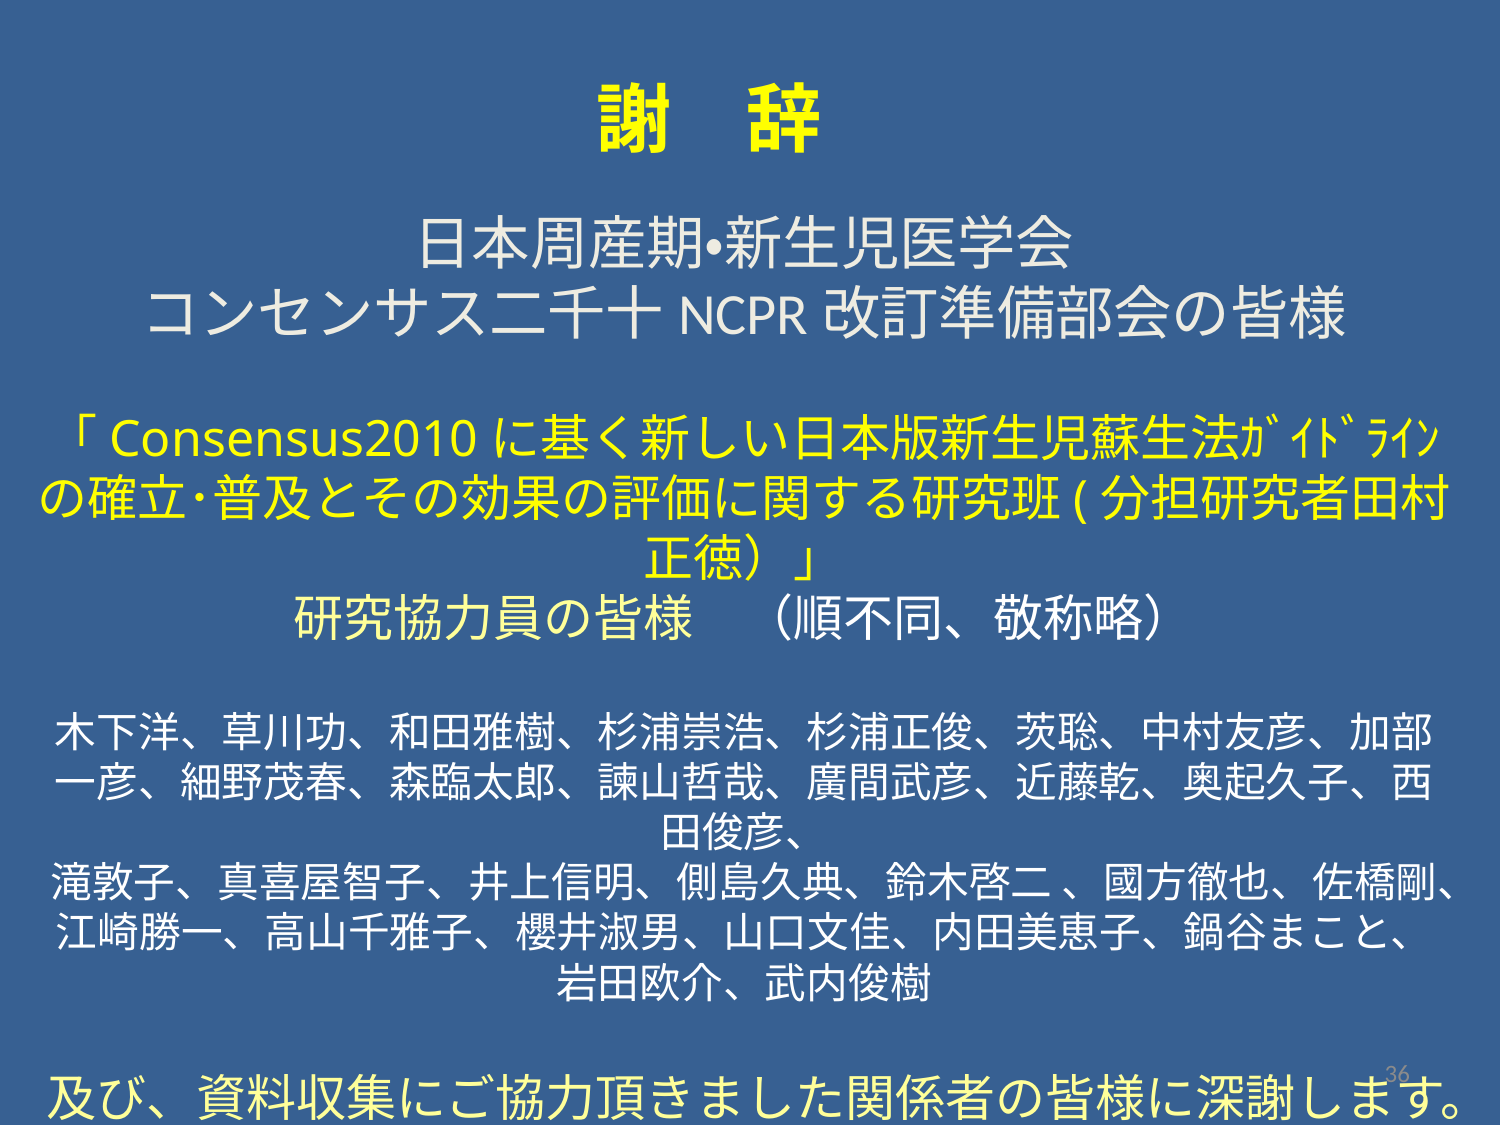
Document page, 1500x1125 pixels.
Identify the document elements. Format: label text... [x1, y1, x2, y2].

text_box 日本周産期・新生児医学会 コンセンサス二千十NCPR改訂準備部会の皆様 「Consensus2010に基く新しい日本版新生児蘇生法ｶﾞｲﾄﾞﾗｲﾝの確立･普及とその効果の評価に関する研究班(分担研究者田村正徳）」 研究協力員の皆様 （順不同、敬称略） 木下洋、草川功、和田雅樹、杉浦崇浩、杉浦正俊、茨聡、中村友彦、加部一彦、細野茂春、森臨太郎、諫山哲哉、廣間武彦、近藤乾、奥起久子、西田俊彦、 滝敦子、真喜屋智子、井上信明、側島久典、鈴木啓二 、國方徹也、佐橋剛、 江崎勝一、高山千雅子、櫻井淑男、山口文佳、内田美恵子、鍋谷まこと、 岩田欧介、武内俊樹 及び、資料収集にご協力頂きました関係者の皆様に深謝します。 [21, 198, 1466, 1125]
slide_number 36 [1074, 1042, 1425, 1103]
text_box 謝 辞 [581, 63, 837, 169]
